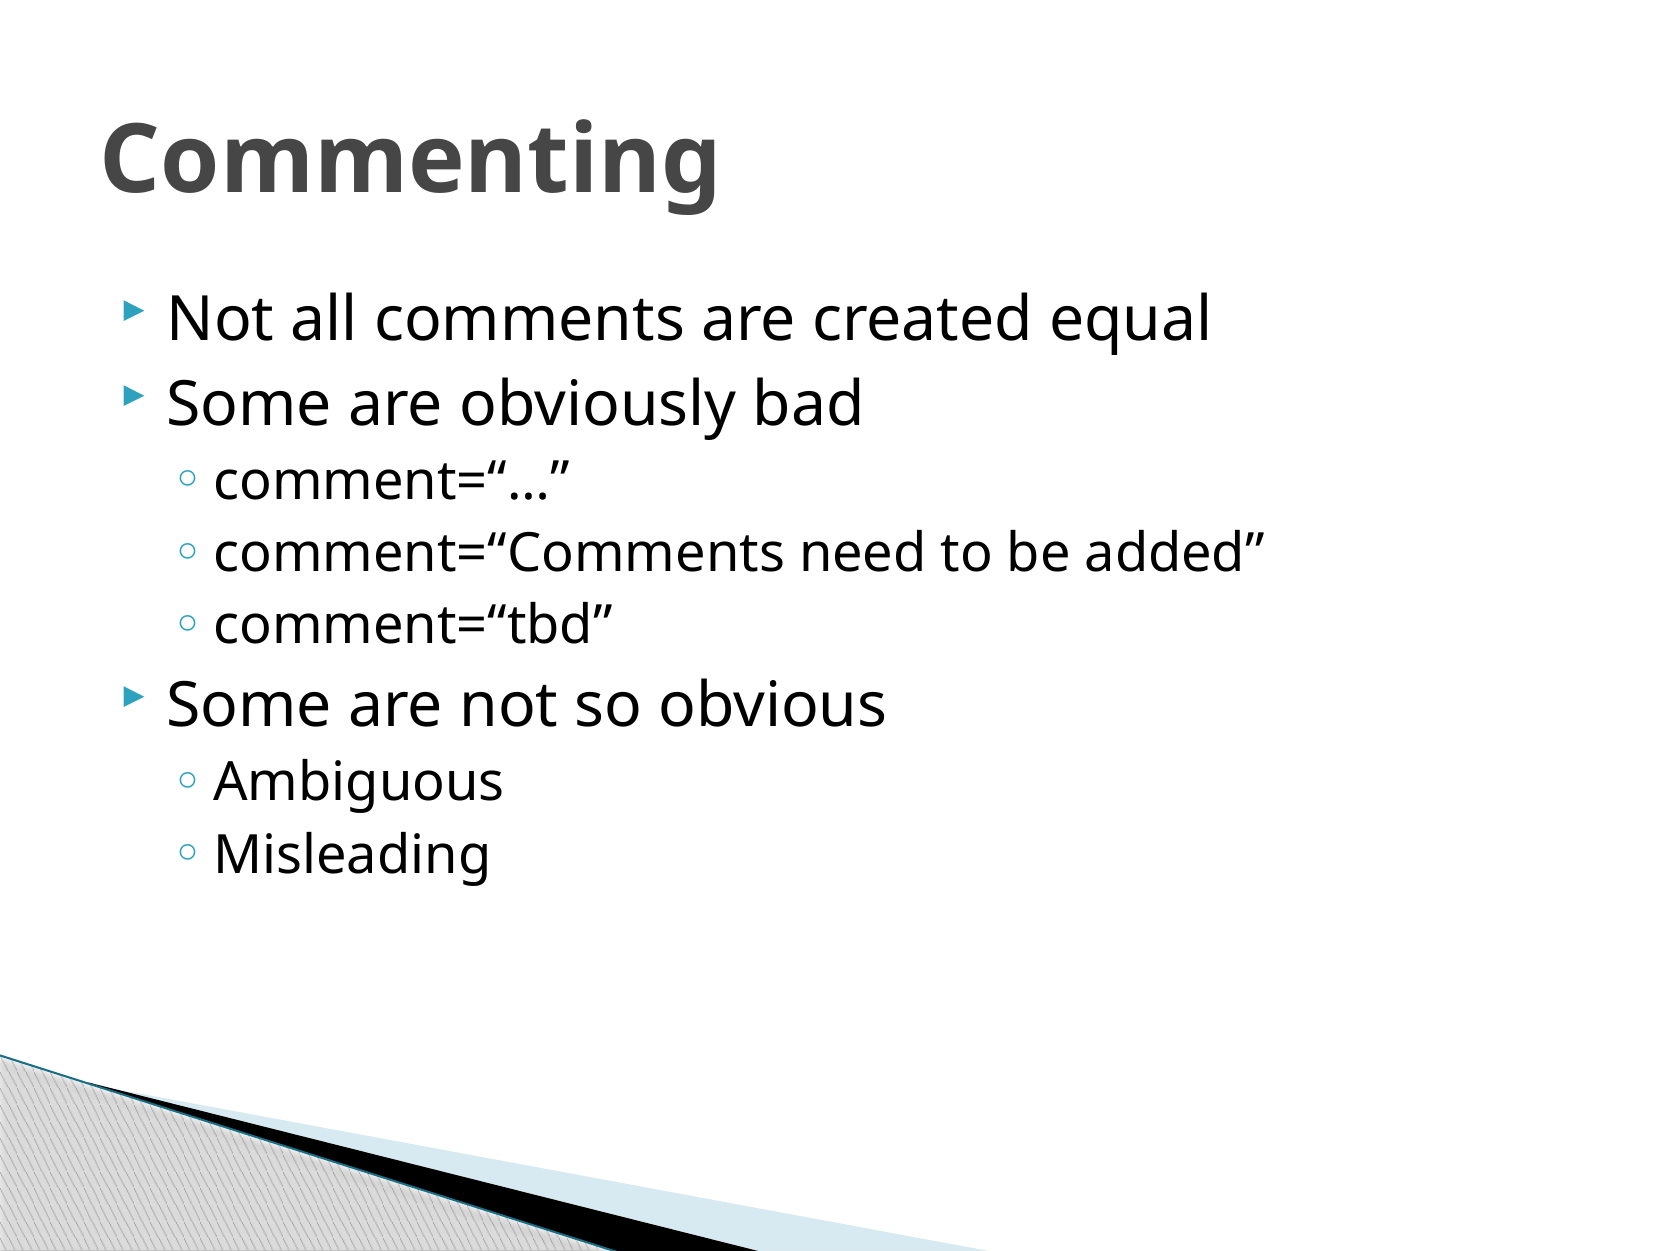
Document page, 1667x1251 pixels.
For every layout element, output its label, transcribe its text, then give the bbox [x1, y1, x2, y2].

title Commenting [83, 50, 1584, 259]
list Not all comments are created equal Some are obviously bad comment=“…” comment=“Comments need to be added” comment=“tbd” Some are not so obvious Ambiguous Misleading [83, 270, 1584, 1095]
